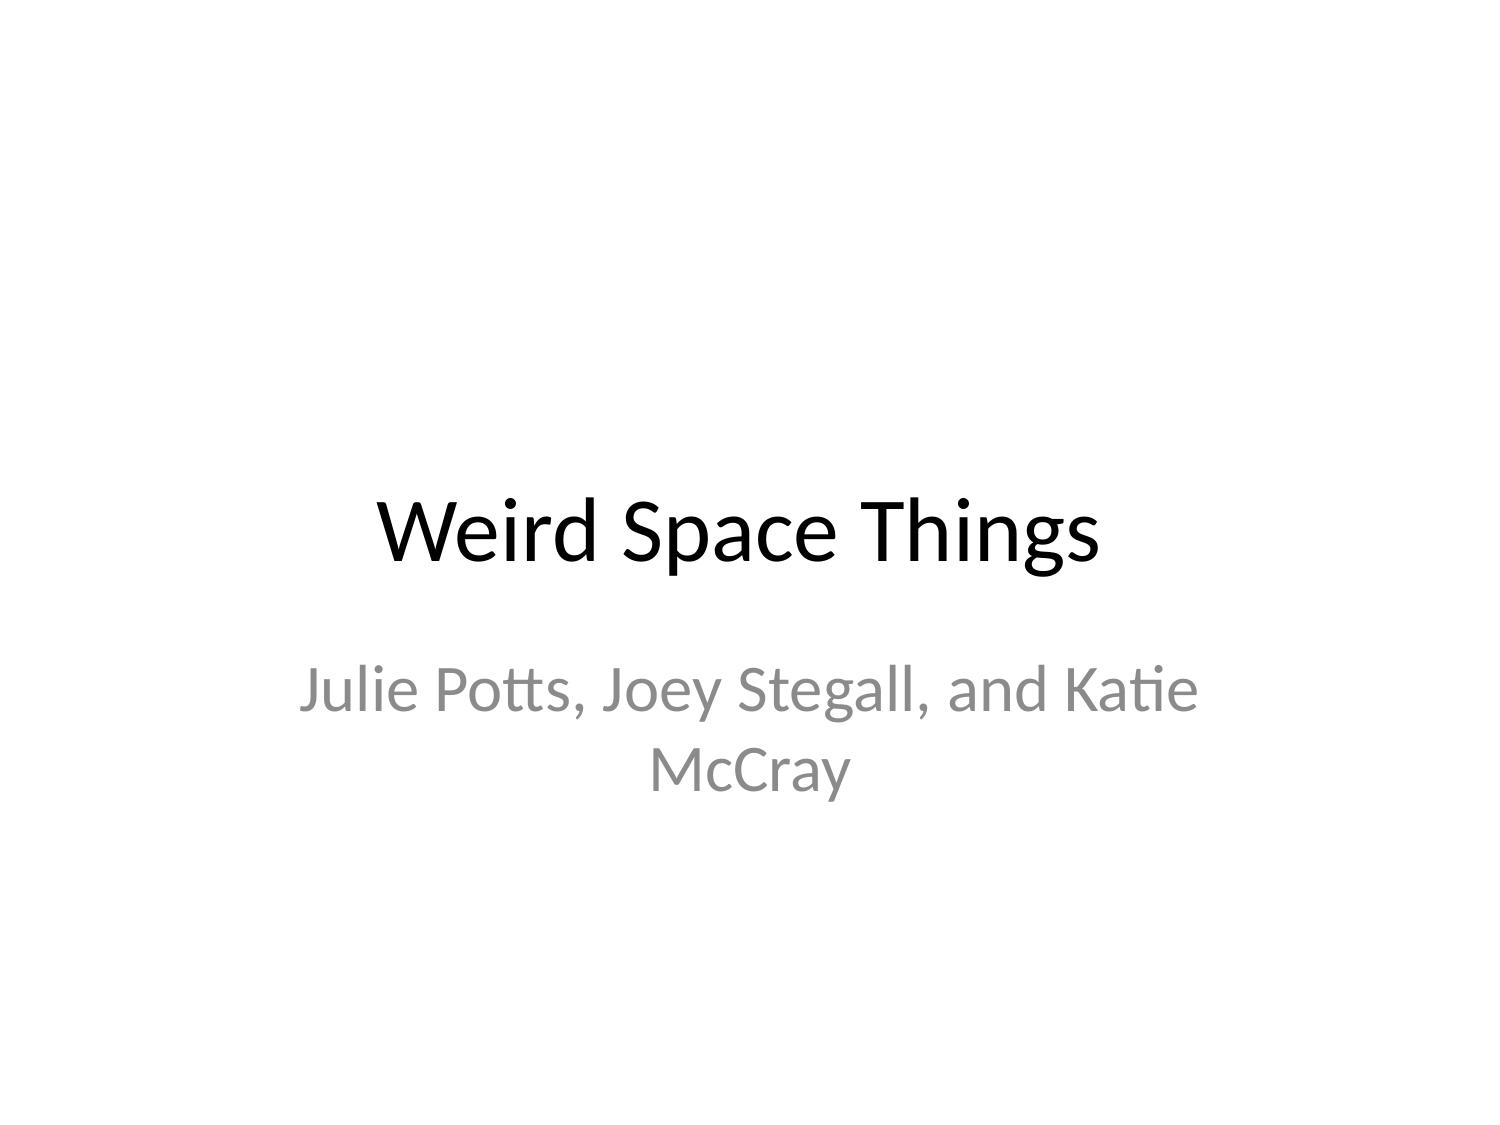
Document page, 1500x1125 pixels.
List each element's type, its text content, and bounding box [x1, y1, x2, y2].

subtitle Julie Potts, Joey Stegall, and Katie McCray [225, 637, 1275, 925]
title Weird Space Things [112, 349, 1388, 591]
